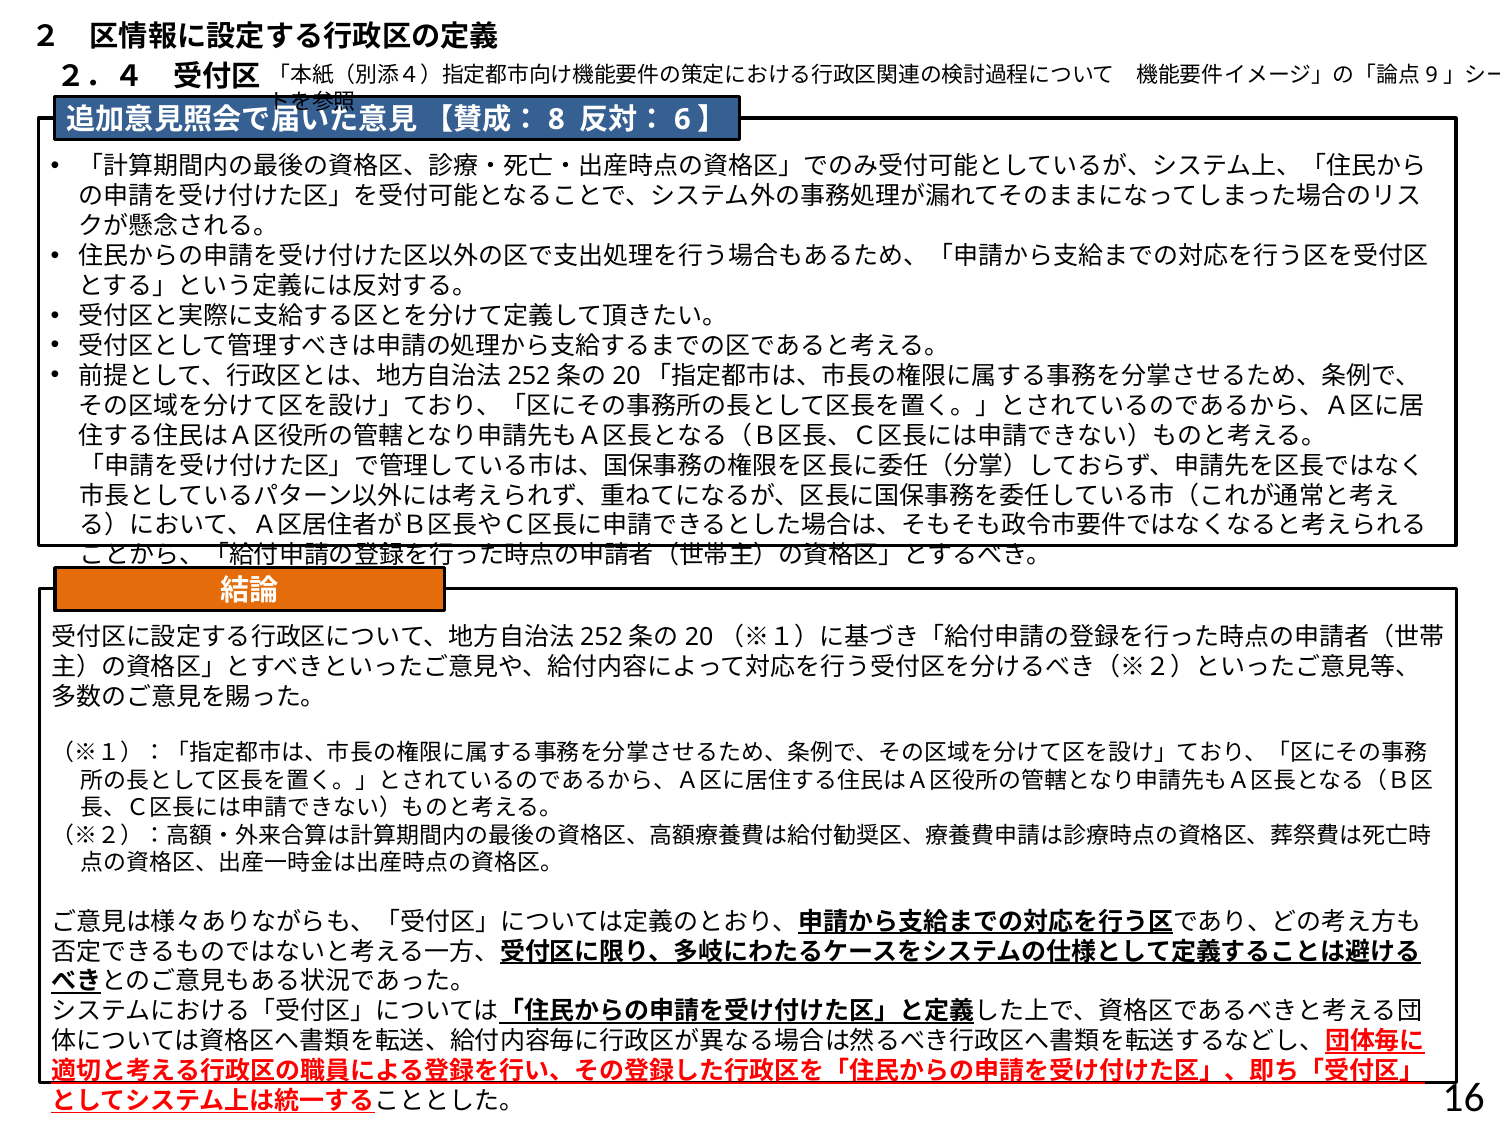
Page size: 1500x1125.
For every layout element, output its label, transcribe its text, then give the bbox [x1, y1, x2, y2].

text_box ２．４ 受付区 [41, 42, 1464, 89]
text_box 「本紙（別添４）指定都市向け機能要件の策定における行政区関連の検討過程について 機能要件イメージ」の「論点9」シートを参照 [253, 46, 1500, 92]
text_box 追加意見照会で届いた意見 【賛成：8 反対：6】 [52, 95, 741, 142]
text_box 受付区に設定する行政区について、地方自治法252条の20（※１）に基づき「給付申請の登録を行った時点の申請者（世帯主）の資格区」とすべきといったご意見や、給付内容によって対応を行う受付区を分けるべき（※２）といったご意見等、多数のご意見を賜った。 （※１）：「指定都市は、市長の権限に属する事務を分掌させるため、条例で、その区域を分けて区を設け」ており、「区にその事務所の長として区長を置く。」とされているのであるから、Ａ区に居住する住民はＡ区役所の管轄となり申請先もＡ区長となる（Ｂ区長、Ｃ区長には申請できない）ものと考える。 （※２）：高額・外来合算は計算期間内の最後の資格区、高額療養費は給付勧奨区、療養費申請は診療時点の資格区、葬祭費は死亡時点の資格区、出産一時金は出産時点の資格区。 ご意見は様々ありながらも、「受付区」については定義のとおり、申請から支給までの対応を行う区であり、どの考え方も否定できるものではないと考える一方、受付区に限り、多岐にわたるケースをシステムの仕様として定義することは避けるべきとのご意見もある状況であった。 システムにおける「受付区」については「住民からの申請を受け付けた区」と定義した上で、資格区であるべきと考える団体については資格区へ書類を転送、給付内容毎に行政区が異なる場合は然るべき行政区へ書類を転送するなどし、団体毎に適切と考える行政区の職員による登録を行い、その登録した行政区を「住民からの申請を受け付けた区」、即ち「受付区」としてシステム上は統一することとした。 ※「受付区」を登録できる行政区の権限制御については、論点.２４にて議論。 [39, 588, 1457, 1083]
text_box 「計算期間内の最後の資格区、診療・死亡・出産時点の資格区」でのみ受付可能としているが、システム上、「住民からの申請を受け付けた区」を受付可能となることで、システム外の事務処理が漏れてそのままになってしまった場合のリスクが懸念される。 住民からの申請を受け付けた区以外の区で支出処理を行う場合もあるため、「申請から支給までの対応を行う区を受付区とする」という定義には反対する。 受付区と実際に支給する区とを分けて定義して頂きたい。 受付区として管理すべきは申請の処理から支給するまでの区であると考える。 前提として、行政区とは、地方自治法252条の20「指定都市は、市長の権限に属する事務を分掌させるため、条例で、その区域を分けて区を設け」ており、「区にその事務所の長として区長を置く。」とされているのであるから、Ａ区に居住する住民はＡ区役所の管轄となり申請先もＡ区長となる（Ｂ区長、Ｃ区長には申請できない）ものと考える。 「申請を受け付けた区」で管理している市は、国保事務の権限を区長に委任（分掌）しておらず、申請先を区長ではなく市長としているパターン以外には考えられず、重ねてになるが、区長に国保事務を委任している市（これが通常と考える）において、Ａ区居住者がＢ区長やＣ区長に申請できるとした場合は、そもそも政令市要件ではなくなると考えられることから、「給付申請の登録を行った時点の申請者（世帯主）の資格区」とするべき。 [38, 117, 1457, 546]
text_box 結論 [53, 565, 447, 613]
text_box ２ 区情報に設定する行政区の定義 [16, 2, 1440, 49]
slide_number 15 [1149, 1065, 1500, 1125]
